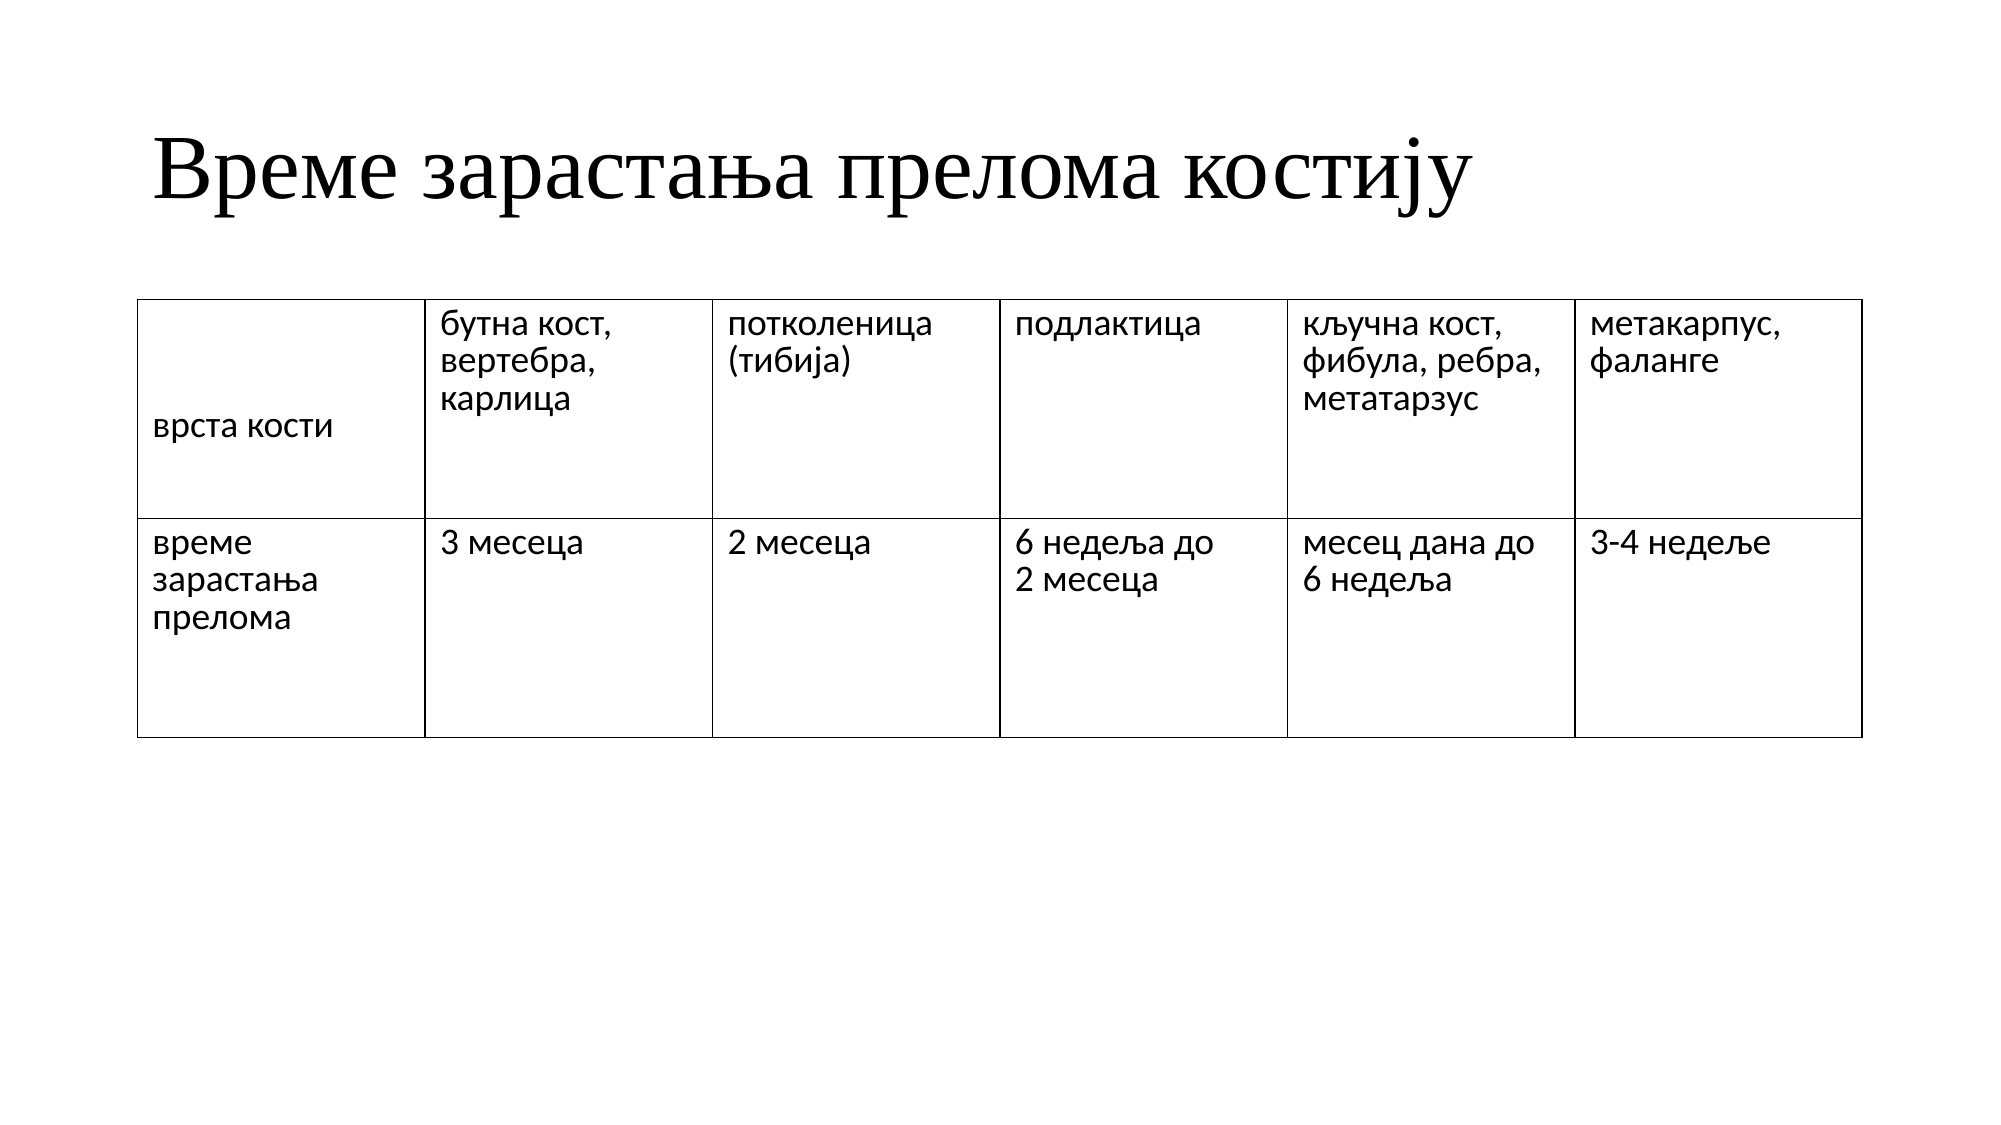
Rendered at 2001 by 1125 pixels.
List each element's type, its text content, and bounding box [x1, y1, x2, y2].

table_header Врста кости Врста кости врста кости [138, 300, 424, 518]
table_cell време зарастања прелома [138, 519, 424, 737]
table_cell 6 недеља до 2 месеца [1001, 519, 1287, 737]
table_header кључна кост, фибула, ребра, метатарзус [1288, 300, 1574, 518]
table_header бутна кост, вертебра, карлица [426, 300, 712, 518]
title Време зарастања прелома костију [137, 59, 1863, 278]
table_cell 3 месеца [426, 519, 712, 737]
table_header метакарпус, фаланге [1576, 300, 1861, 518]
table_cell месец дана до 6 недеља [1288, 519, 1574, 737]
table_cell 2 месеца [713, 519, 999, 737]
table_header потколеница (тибија) [713, 300, 999, 518]
table_cell 3-4 недеље [1576, 519, 1861, 737]
table_header подлактица [1001, 300, 1287, 518]
